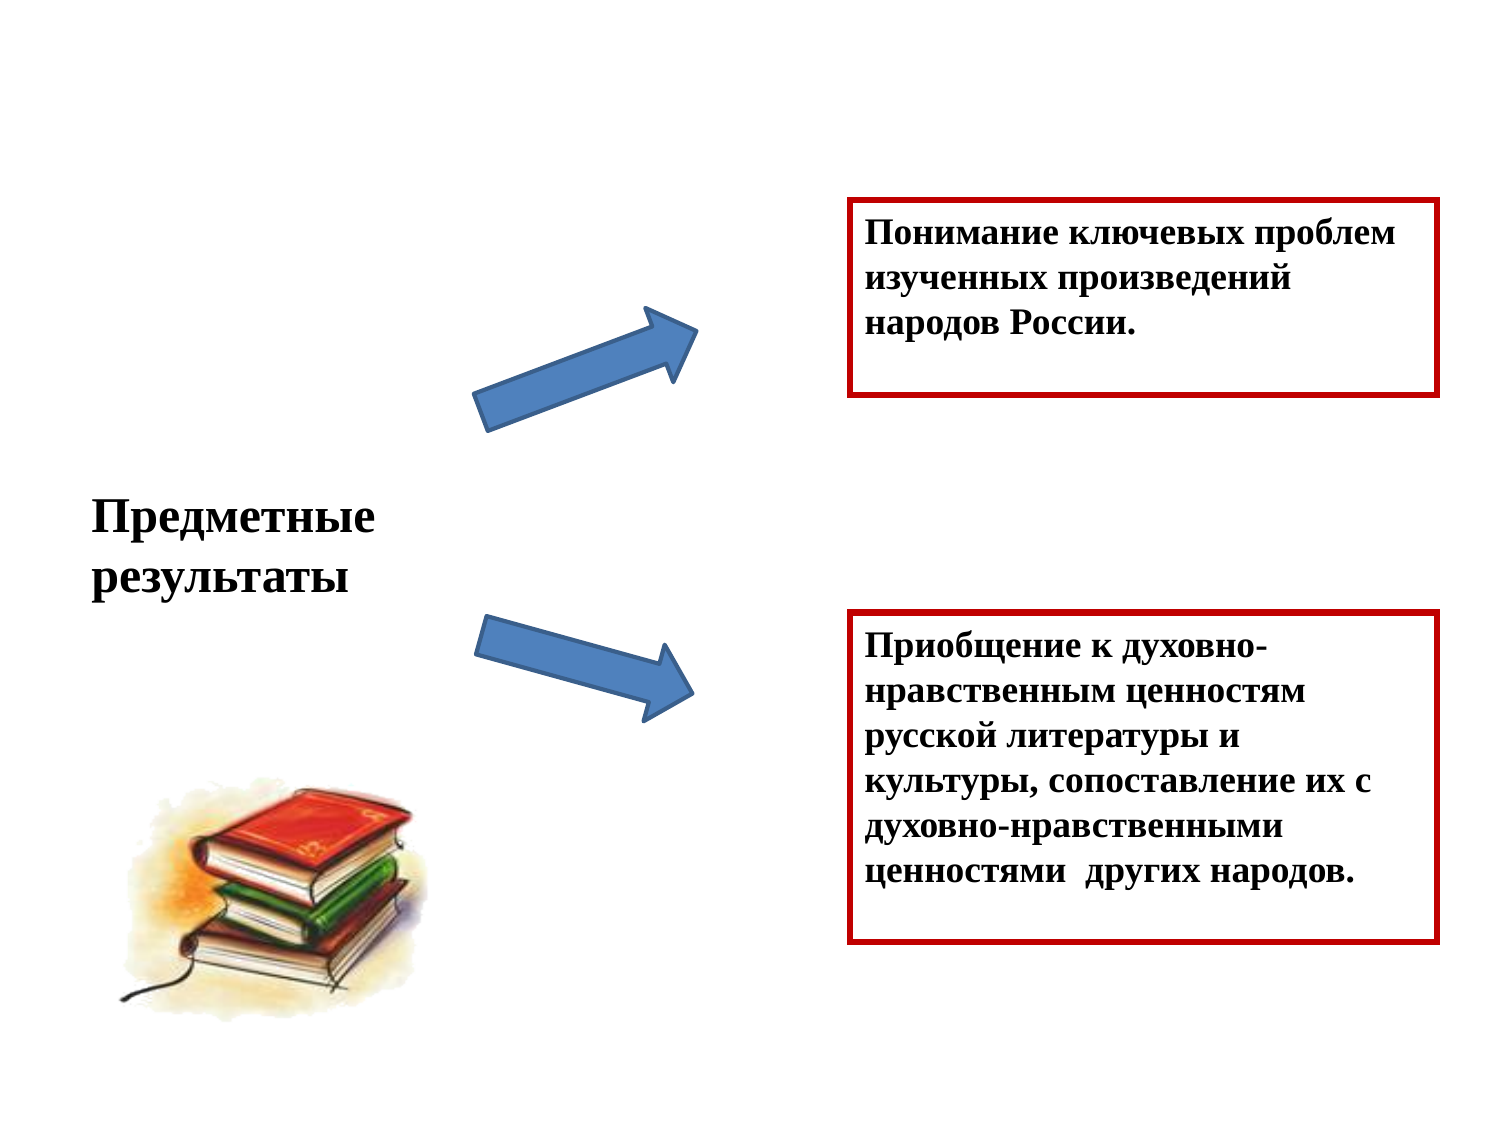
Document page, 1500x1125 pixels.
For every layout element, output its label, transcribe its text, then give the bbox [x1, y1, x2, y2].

picture [99, 749, 433, 1035]
text_box Предметные результаты [76, 475, 401, 611]
text_box Понимание ключевых проблем изученных произведений народов России. [849, 199, 1438, 395]
text_box Приобщение к духовно-нравственным ценностям русской литературы и культуры, сопоставление их с духовно-нравственными ценностями других народов. [849, 612, 1438, 943]
text_box [473, 614, 695, 724]
text_box [471, 306, 699, 433]
